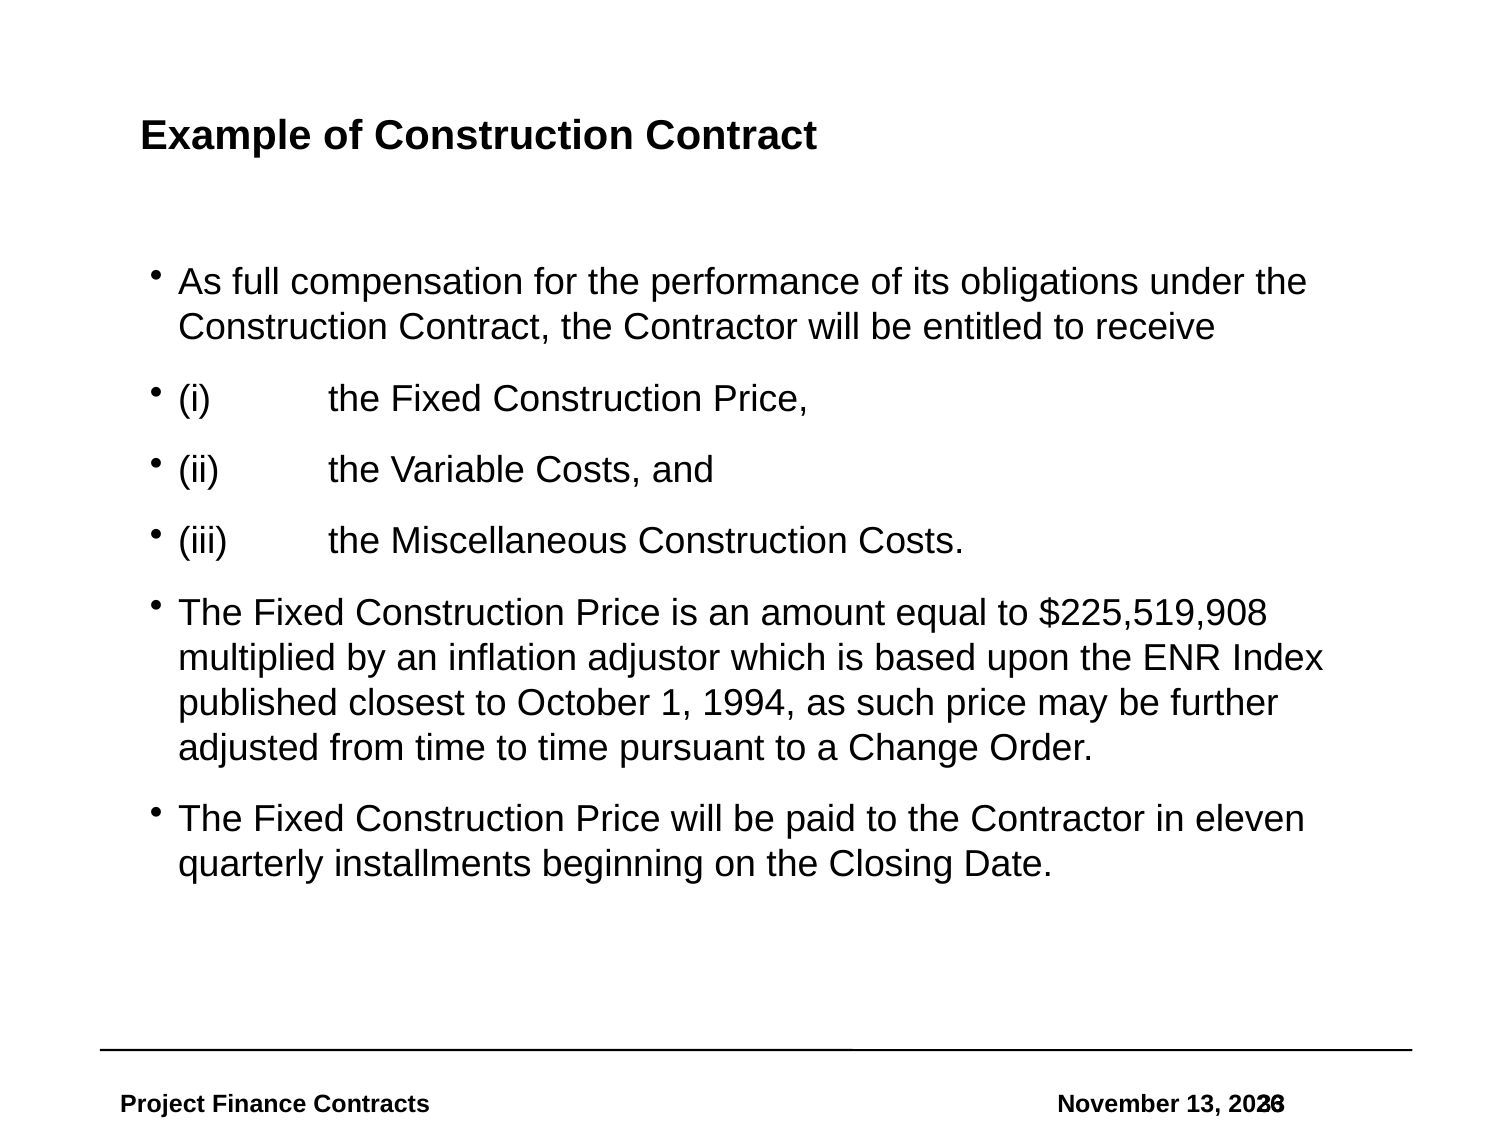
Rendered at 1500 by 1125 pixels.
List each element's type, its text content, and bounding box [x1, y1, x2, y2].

list As full compensation for the performance of its obligations under the Construction Contract, the Contractor will be entitled to receive (i) the Fixed Construction Price, (ii) the Variable Costs, and (iii) the Miscellaneous Construction Costs. The Fixed Construction Price is an amount equal to $225,519,908 multiplied by an inflation adjustor which is based upon the ENR Index published closest to October 1, 1994, as such price may be further adjusted from time to time pursuant to a Change Order. The Fixed Construction Price will be paid to the Contractor in eleven quarterly installments beginning on the Closing Date. [124, 249, 1376, 1001]
title Example of Construction Contract [124, 99, 1288, 226]
